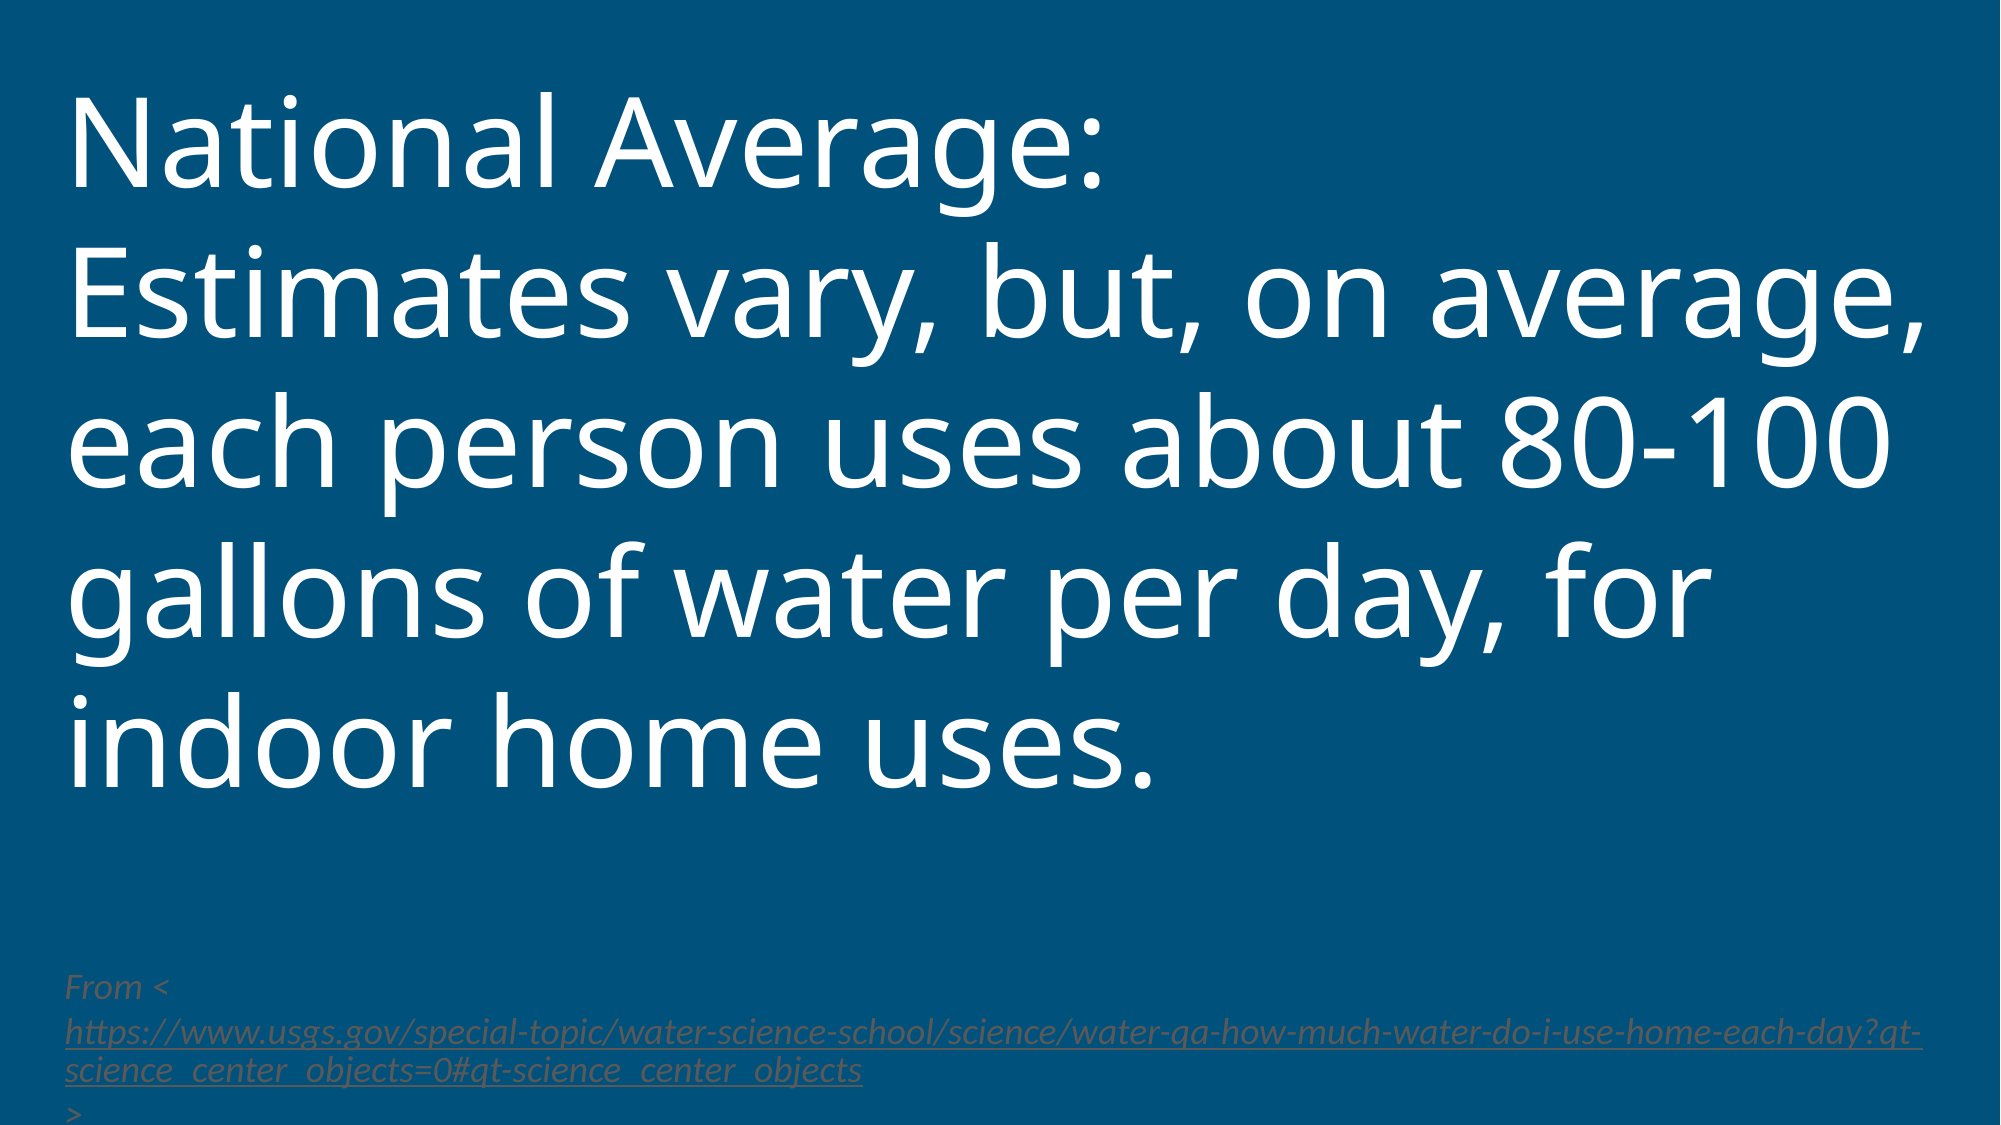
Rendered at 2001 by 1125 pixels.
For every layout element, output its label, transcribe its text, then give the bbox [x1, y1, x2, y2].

picture [73, 1111, 80, 1117]
text_box National Average: Estimates vary, but, on average, each person uses about 80-100 gallons of water per day, for indoor home uses. From <https://www.usgs.gov/special-topic/water-science-school/science/water-qa-how-much-water-do-i-use-home-each-day?qt-science_center_objects=0#qt-science_center_objects> [49, 55, 1951, 1105]
